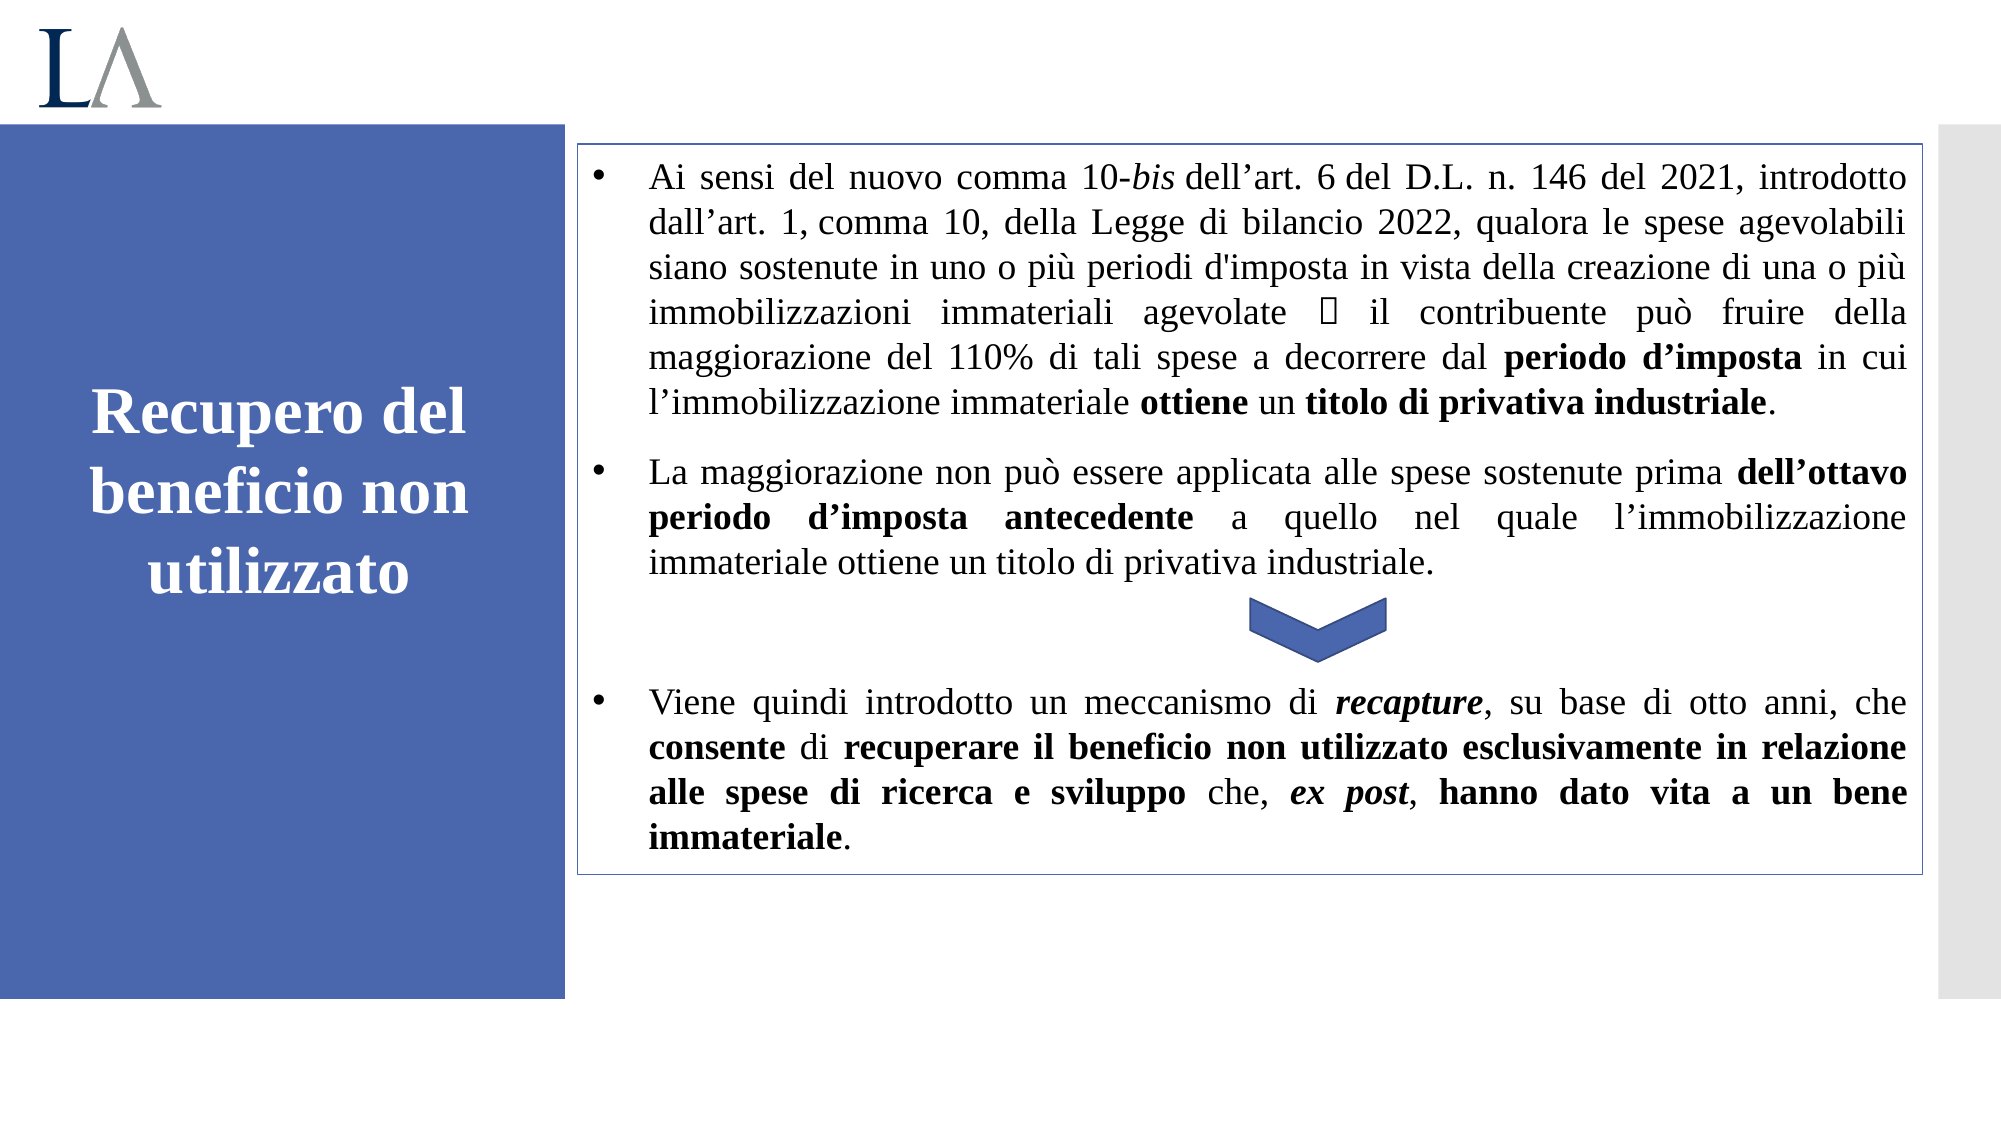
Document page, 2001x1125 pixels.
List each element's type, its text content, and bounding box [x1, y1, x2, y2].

text_box Recupero del beneficio non utilizzato [1, 359, 558, 615]
picture [0, 15, 280, 115]
text_box Ai sensi del nuovo comma 10-bis dell’art. 6 del D.L. n. 146 del 2021, introdotto dall’art. 1, comma 10, della Legge di bilancio 2022, qualora le spese agevolabili siano sostenute in uno o più periodi d'imposta in vista della creazione di una o più immobilizzazioni immateriali agevolate  il contribuente può fruire della maggiorazione del 110% di tali spese a decorrere dal periodo d’imposta in cui l’immobilizzazione immateriale ottiene un titolo di privativa industriale. La maggiorazione non può essere applicata alle spese sostenute prima dell’ottavo periodo d’imposta antecedente a quello nel quale l’immobilizzazione immateriale ottiene un titolo di privativa industriale. Viene quindi introdotto un meccanismo di recapture, su base di otto anni, che consente di recuperare il beneficio non utilizzato esclusivamente in relazione alle spese di ricerca e sviluppo che, ex post, hanno dato vita a un bene immateriale. [577, 143, 1923, 875]
text_box [1249, 597, 1387, 663]
